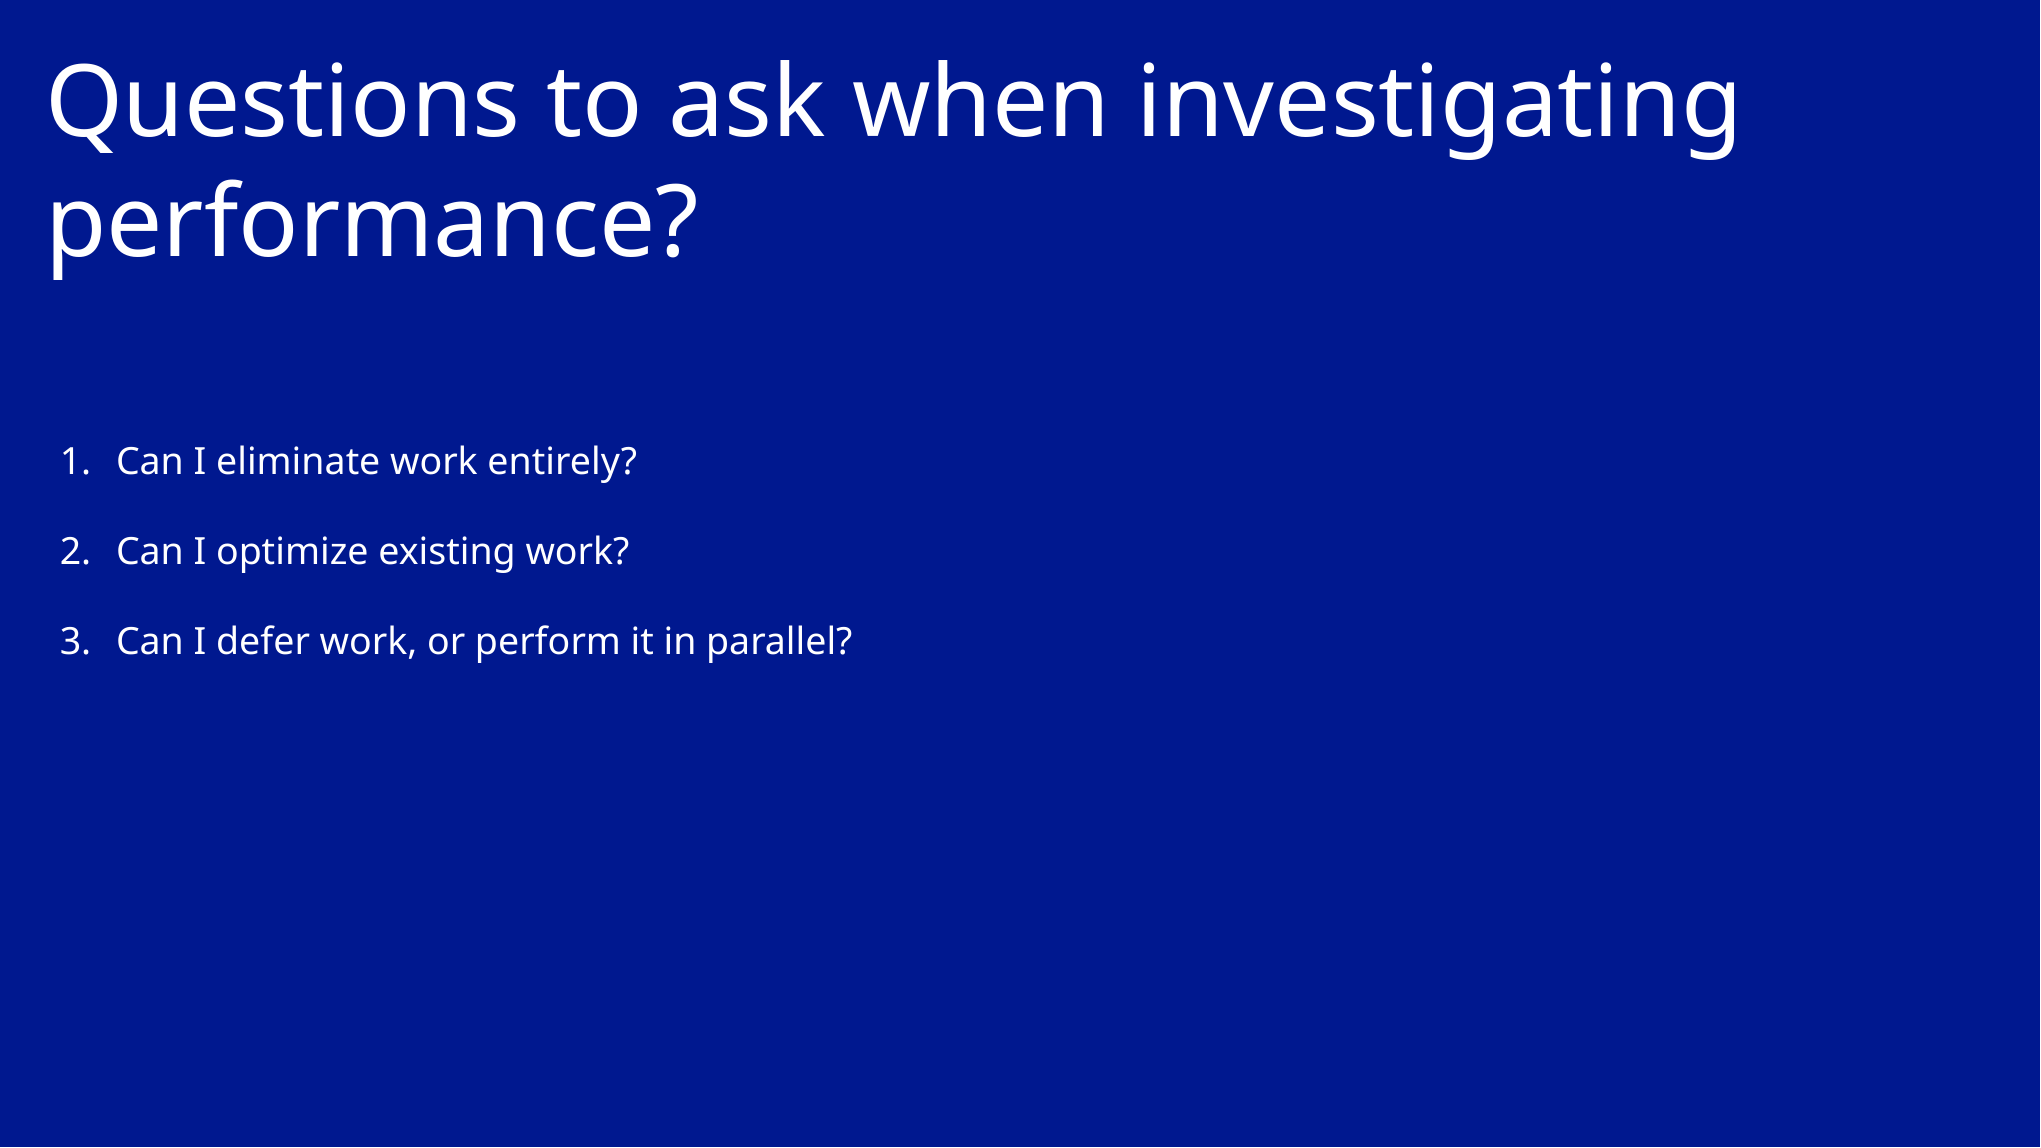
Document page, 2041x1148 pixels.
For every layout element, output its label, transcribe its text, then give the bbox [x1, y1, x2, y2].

text_box [10, 0, 761, 317]
text_box Can I eliminate work entirely? Can I optimize existing work? Can I defer work, or perform it in parallel? [45, 430, 1958, 840]
title Questions to ask when investigating performance? [761, 36, 1996, 187]
